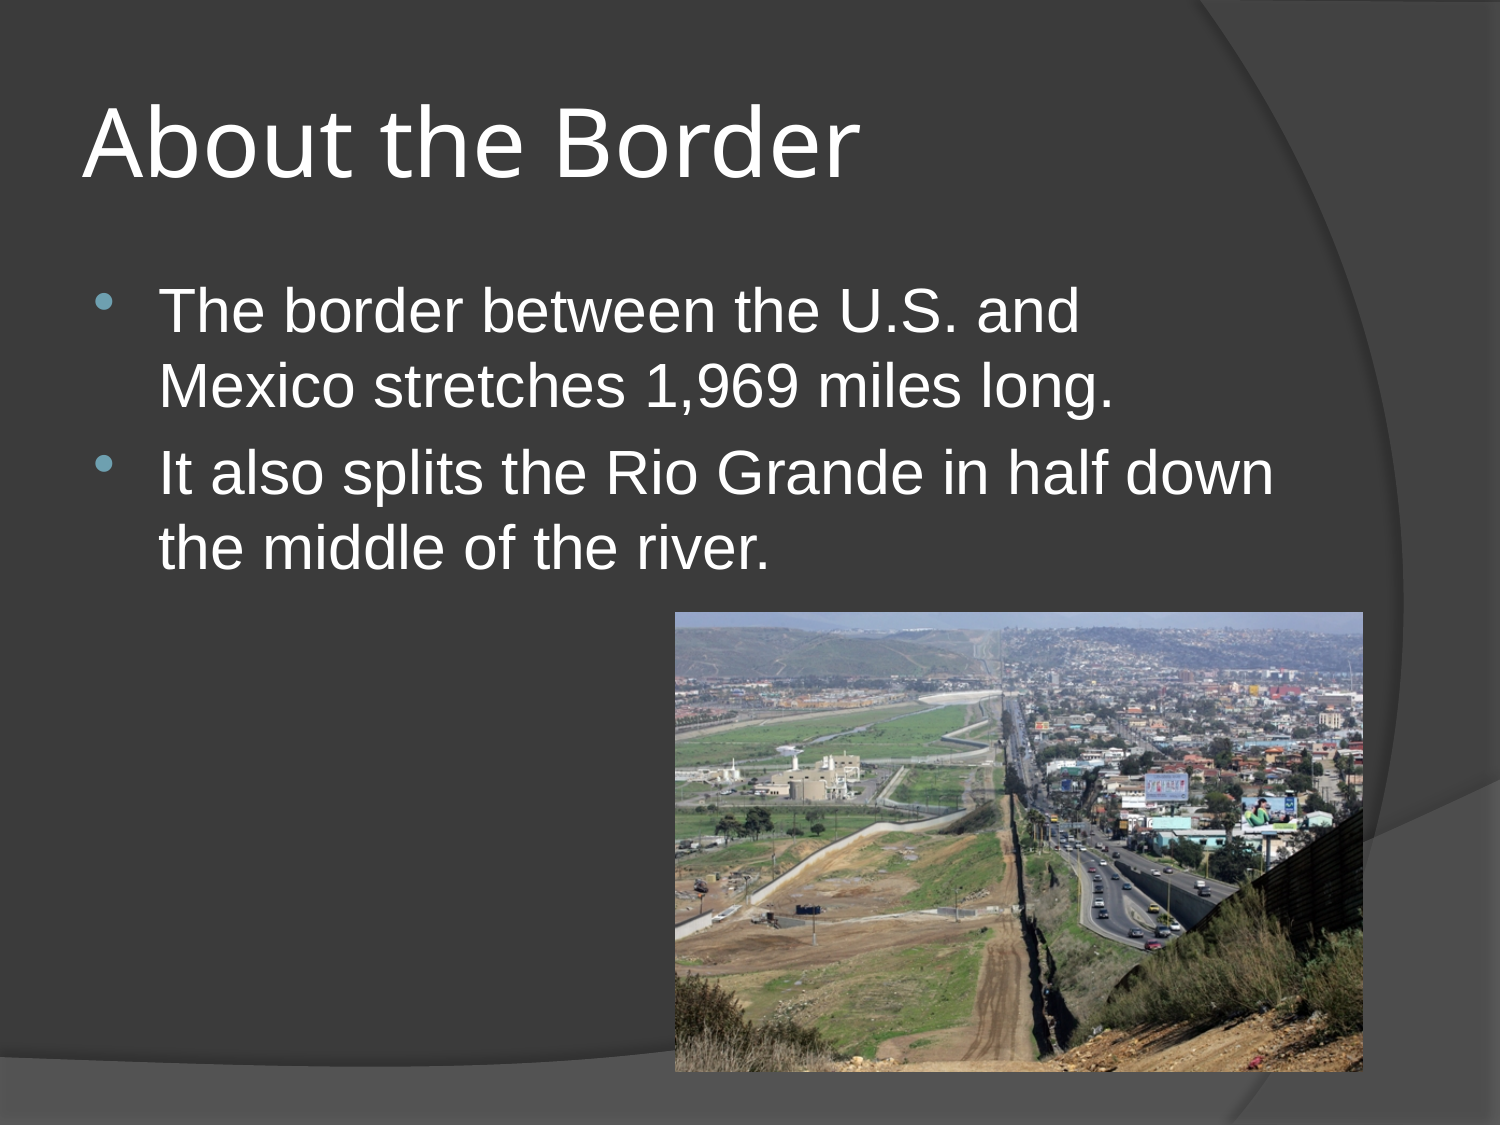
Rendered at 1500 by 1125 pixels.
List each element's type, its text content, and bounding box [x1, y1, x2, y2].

picture [674, 612, 1363, 1072]
title About the Border [75, 45, 1300, 233]
list The border between the U.S. and Mexico stretches 1,969 miles long. It also splits the Rio Grande in half down the middle of the river. [75, 262, 1300, 1005]
